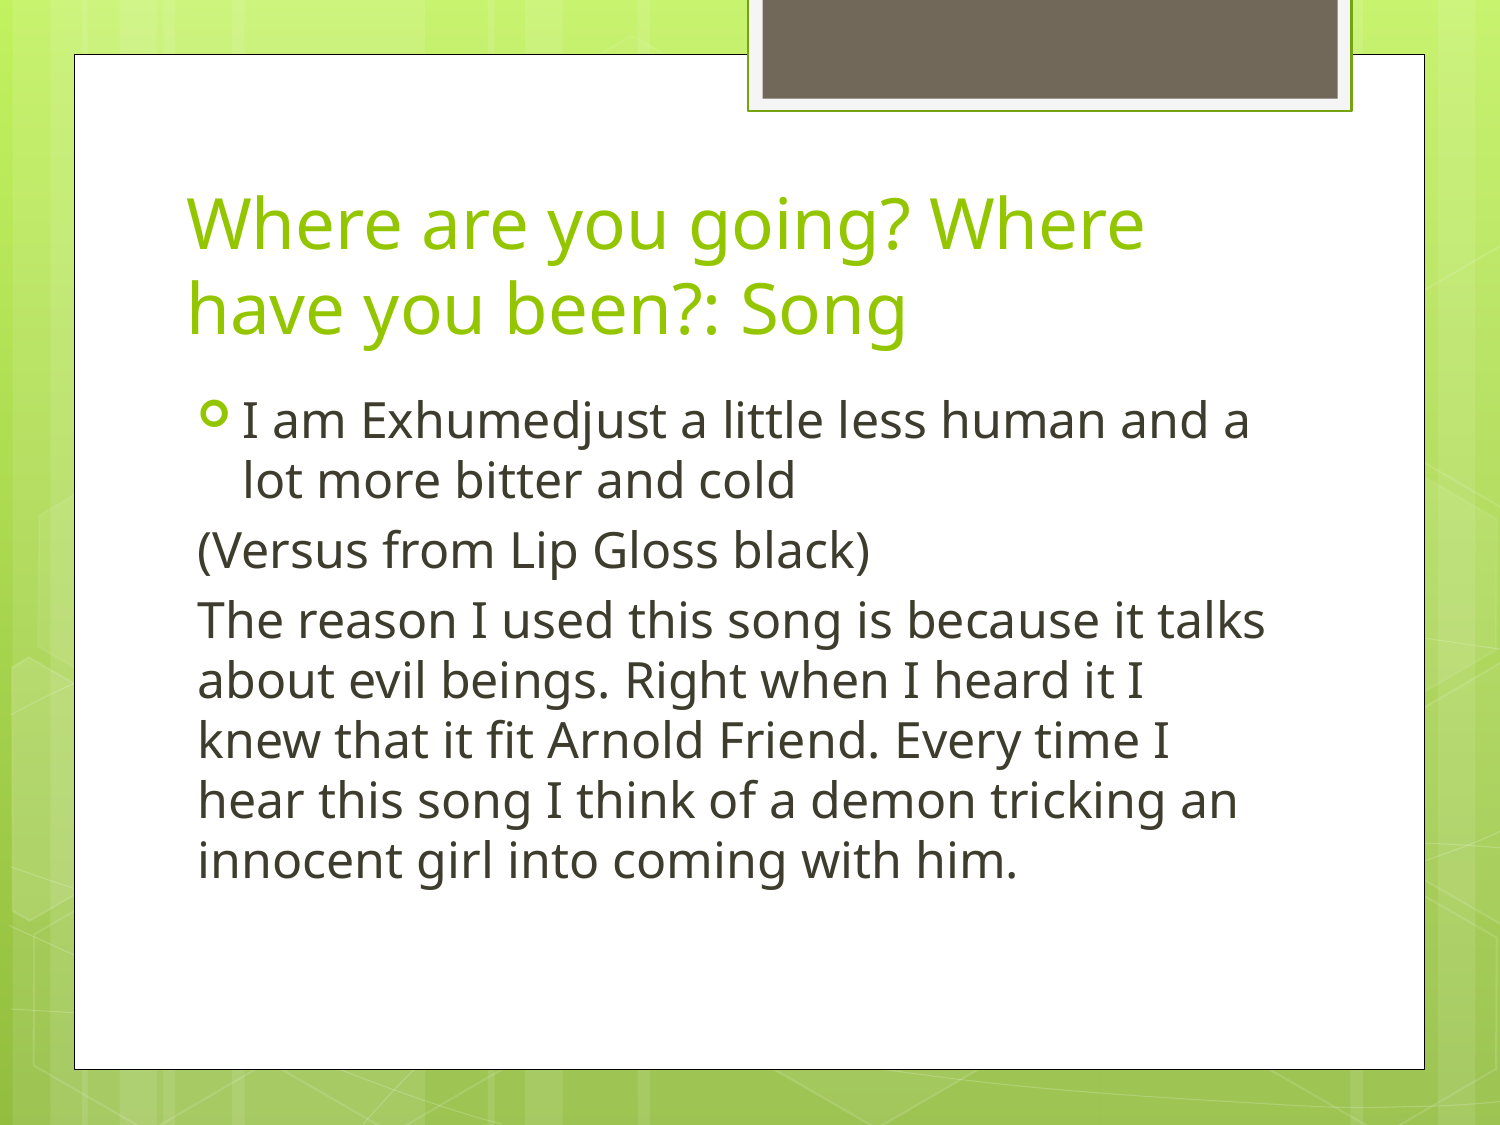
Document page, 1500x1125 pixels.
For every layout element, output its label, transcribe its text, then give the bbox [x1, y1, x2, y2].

list I am Exhumedjust a little less human and a lot more bitter and cold (Versus from Lip Gloss black) The reason I used this song is because it talks about evil beings. Right when I heard it I knew that it fit Arnold Friend. Every time I hear this song I think of a demon tricking an innocent girl into coming with him. [171, 381, 1283, 957]
title Where are you going? Where have you been?: Song [171, 168, 1324, 357]
